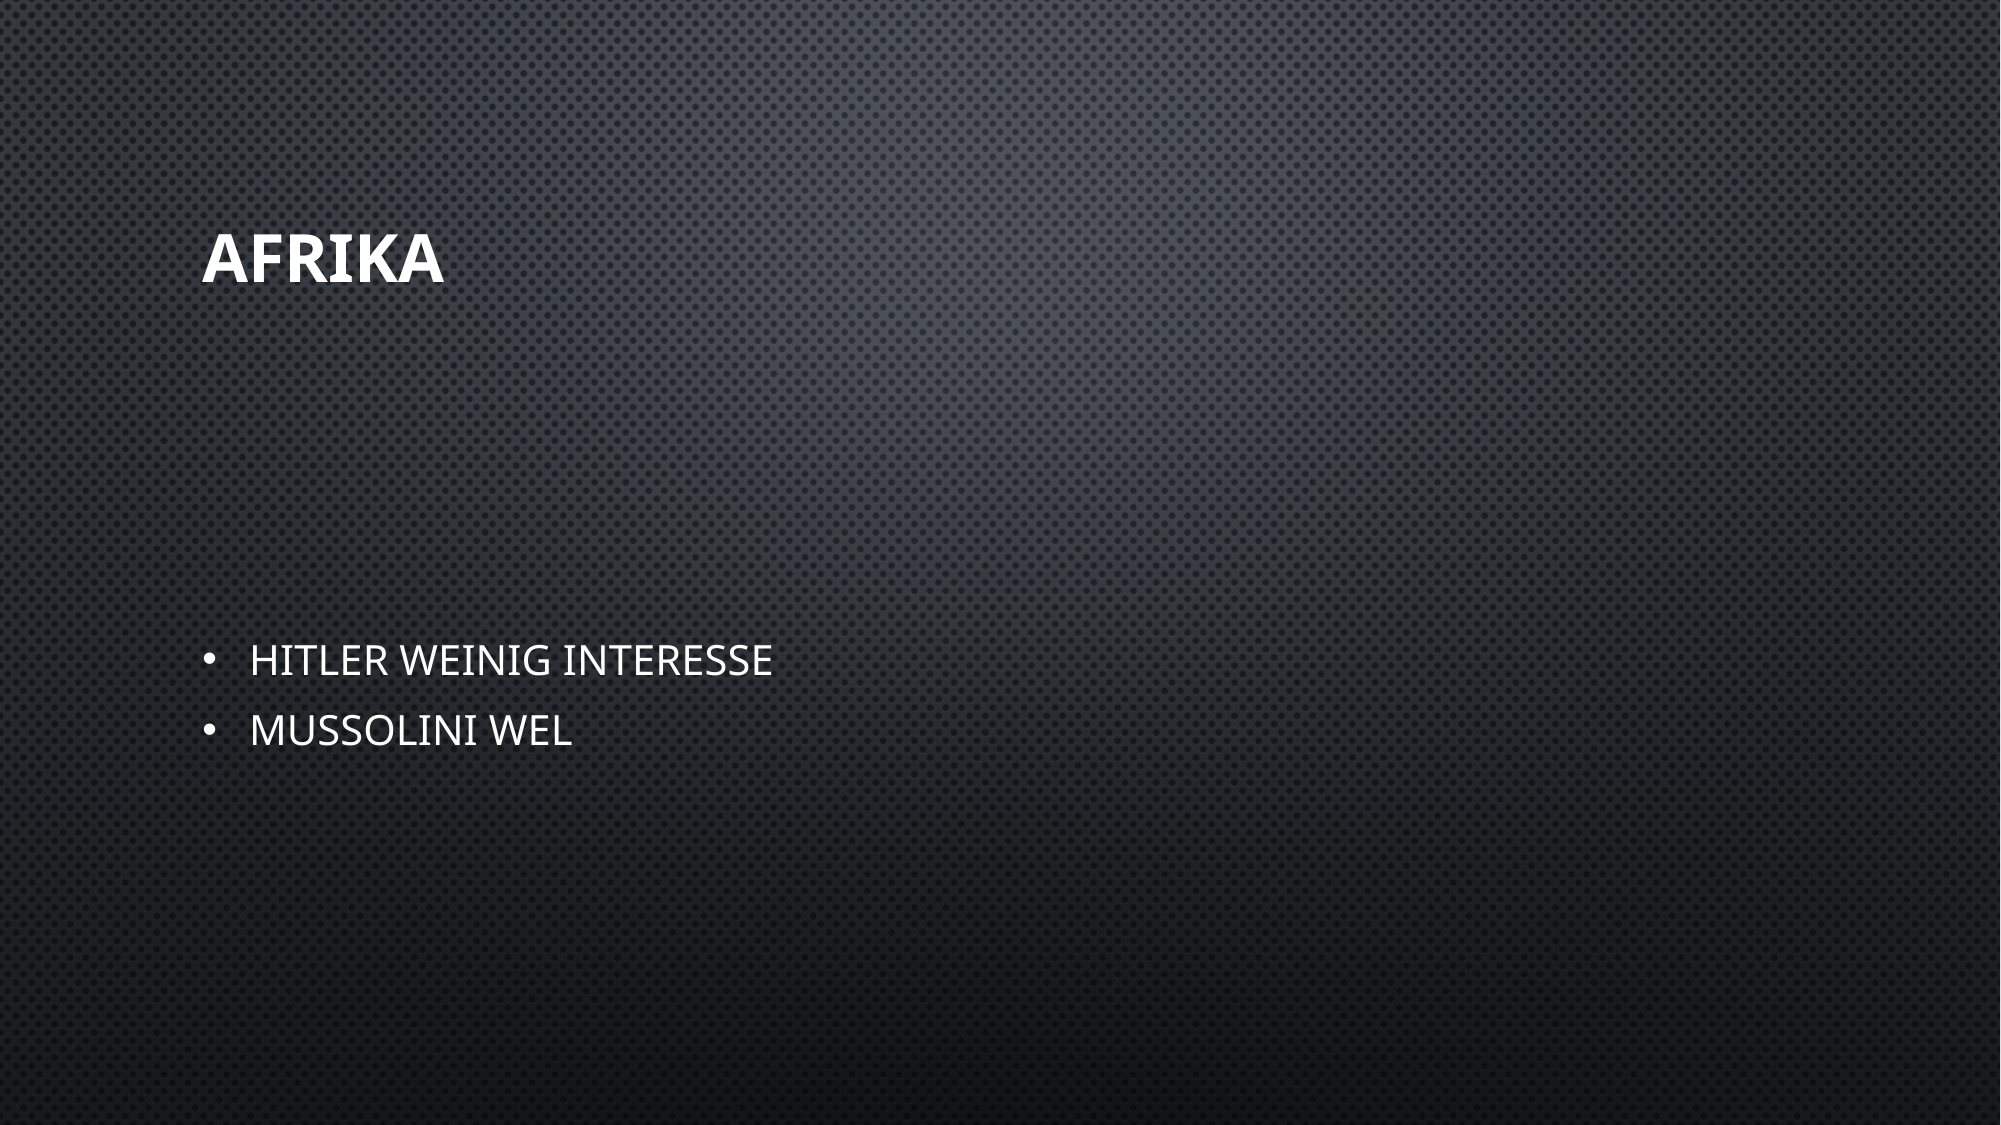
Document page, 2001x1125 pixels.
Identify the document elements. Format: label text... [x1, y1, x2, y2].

list Hitler weinig interesse Mussolini wel [187, 437, 1813, 950]
title afrika [187, 99, 1813, 413]
